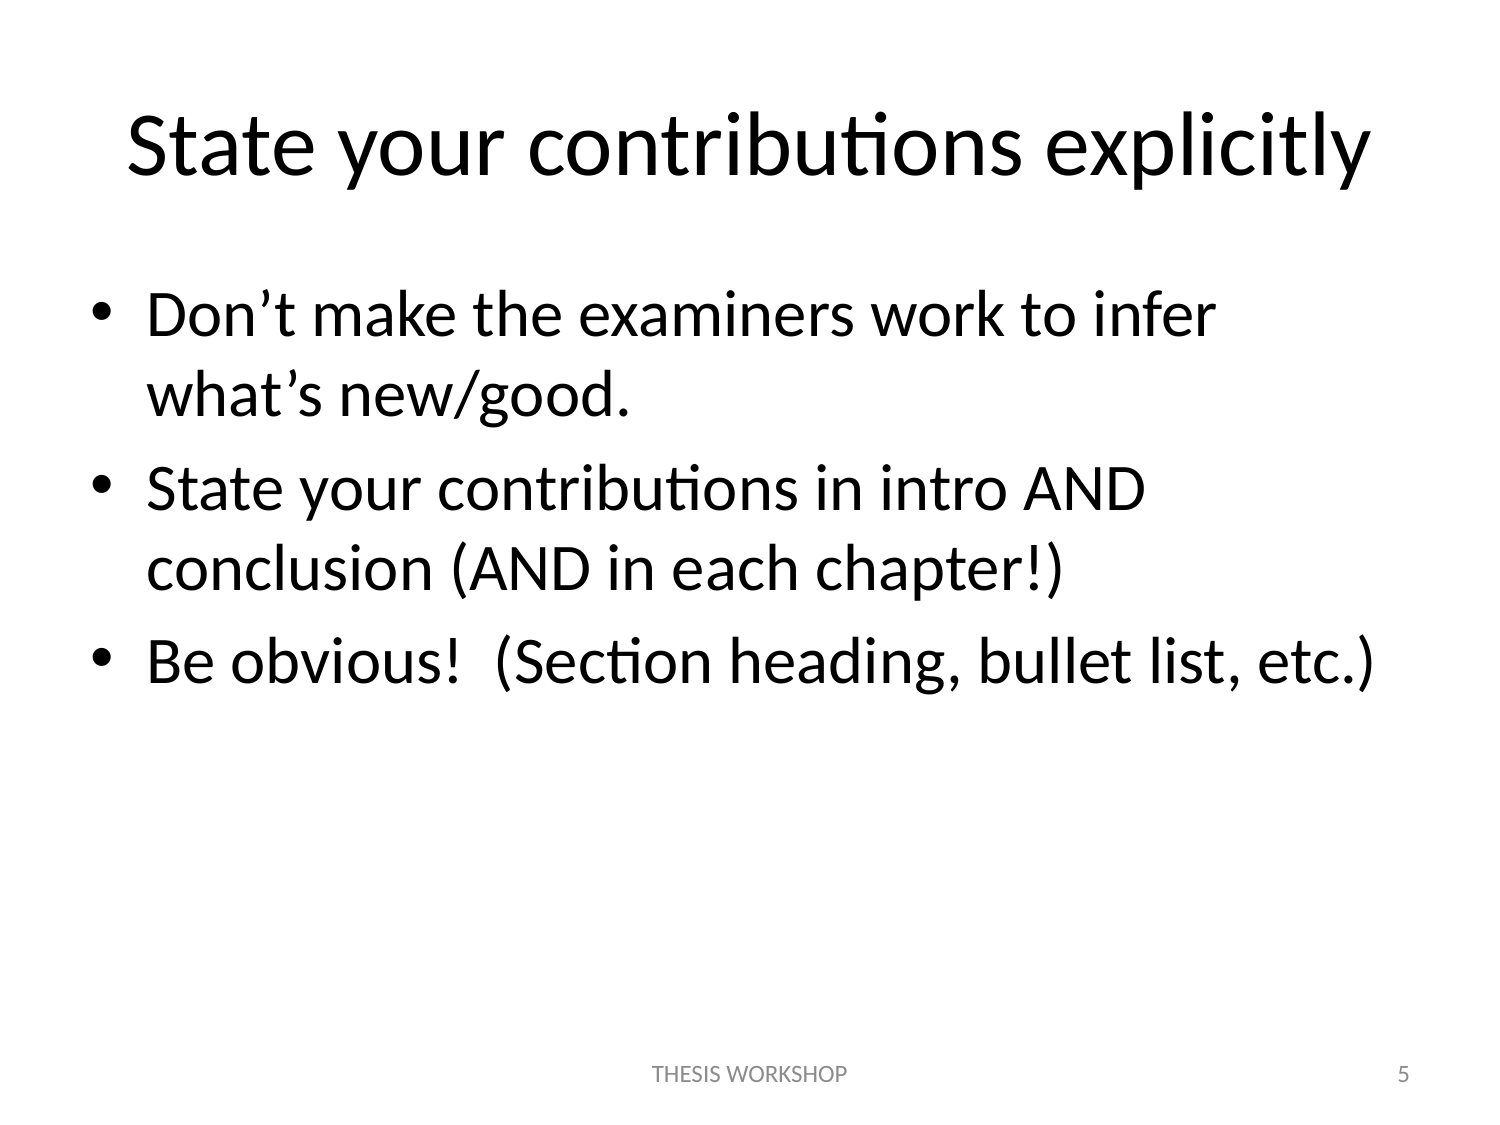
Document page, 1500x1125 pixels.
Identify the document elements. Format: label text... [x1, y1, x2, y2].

slide_number 5 [1074, 1042, 1425, 1103]
list Don’t make the examiners work to infer what’s new/good. State your contributions in intro AND conclusion (AND in each chapter!) Be obvious! (Section heading, bullet list, etc.) [75, 262, 1425, 1005]
title State your contributions explicitly [75, 45, 1425, 233]
footer THESIS WORKSHOP [512, 1042, 988, 1103]
